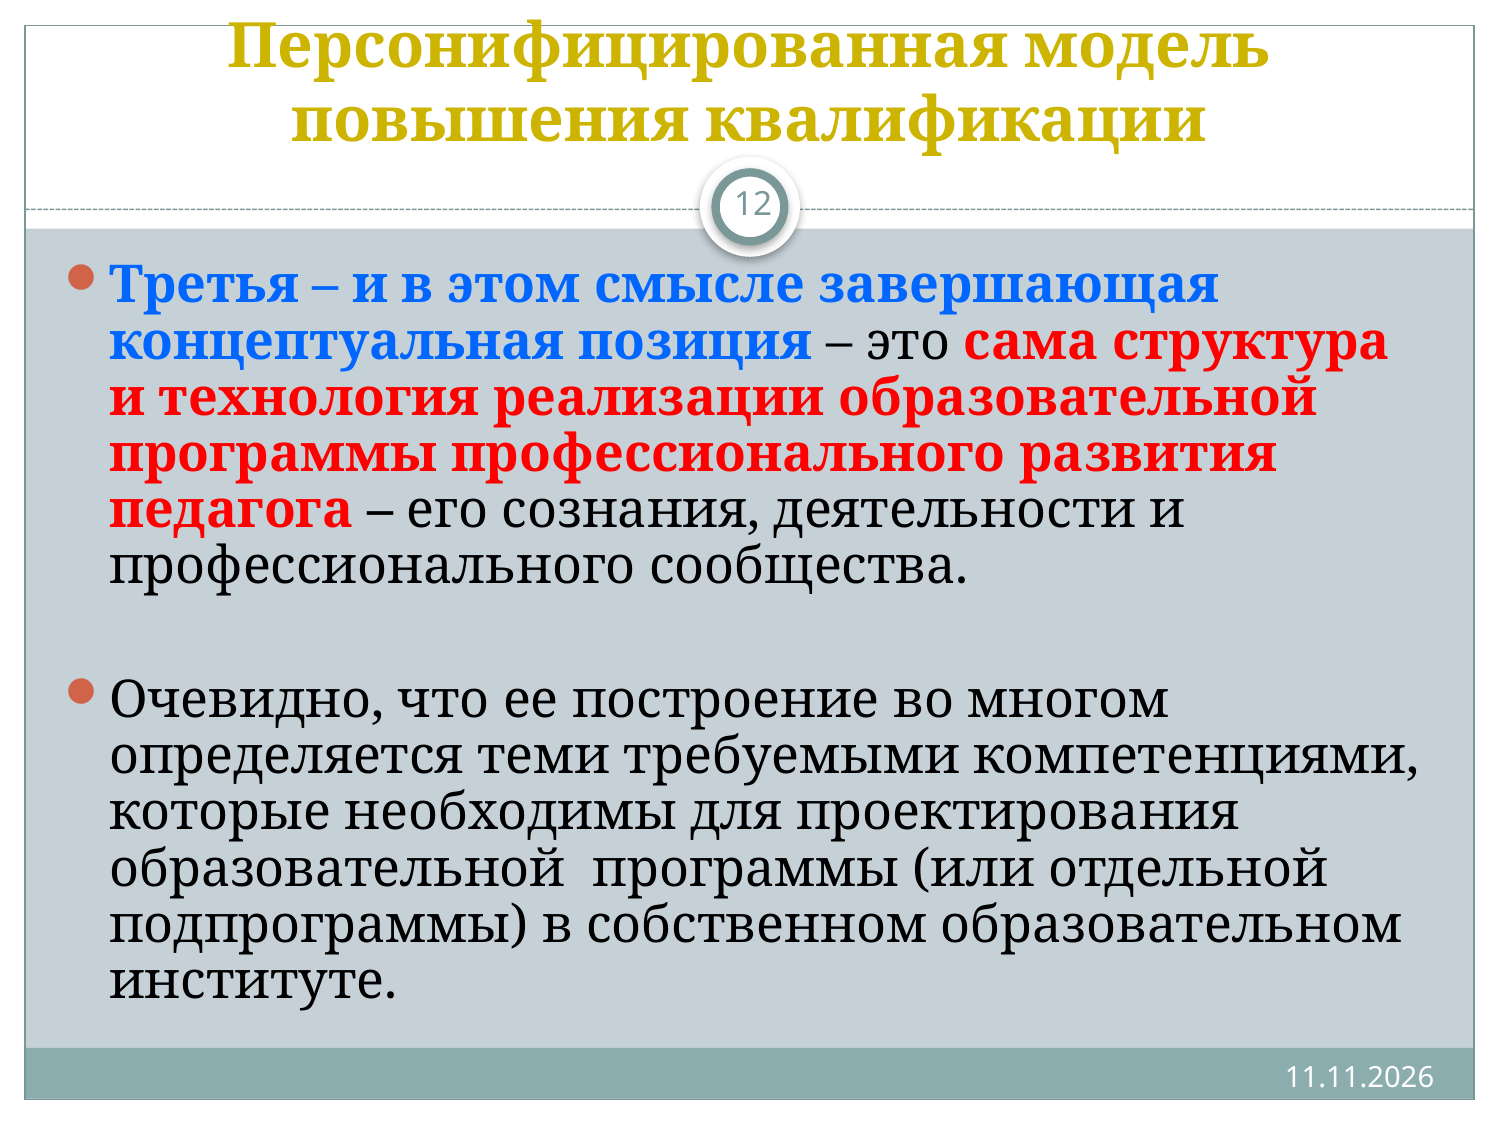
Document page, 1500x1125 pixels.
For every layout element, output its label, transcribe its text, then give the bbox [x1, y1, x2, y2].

list Третья – и в этом смысле завершающая концептуальная позиция – это сама структура и технология реализации образовательной программы профессионального развития педагога – его сознания, деятельности и профессионального сообщества. Очевидно, что ее построение во многом определяется теми требуемыми компетенциями, которые необходимы для проектирования образовательной программы (или отдельной подпрограммы) в собственном образовательном институте. [49, 250, 1445, 1001]
title Персонифицированная модель повышения квалификации [49, 37, 1450, 162]
slide_number 12 [715, 168, 791, 241]
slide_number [950, 1050, 1450, 1111]
